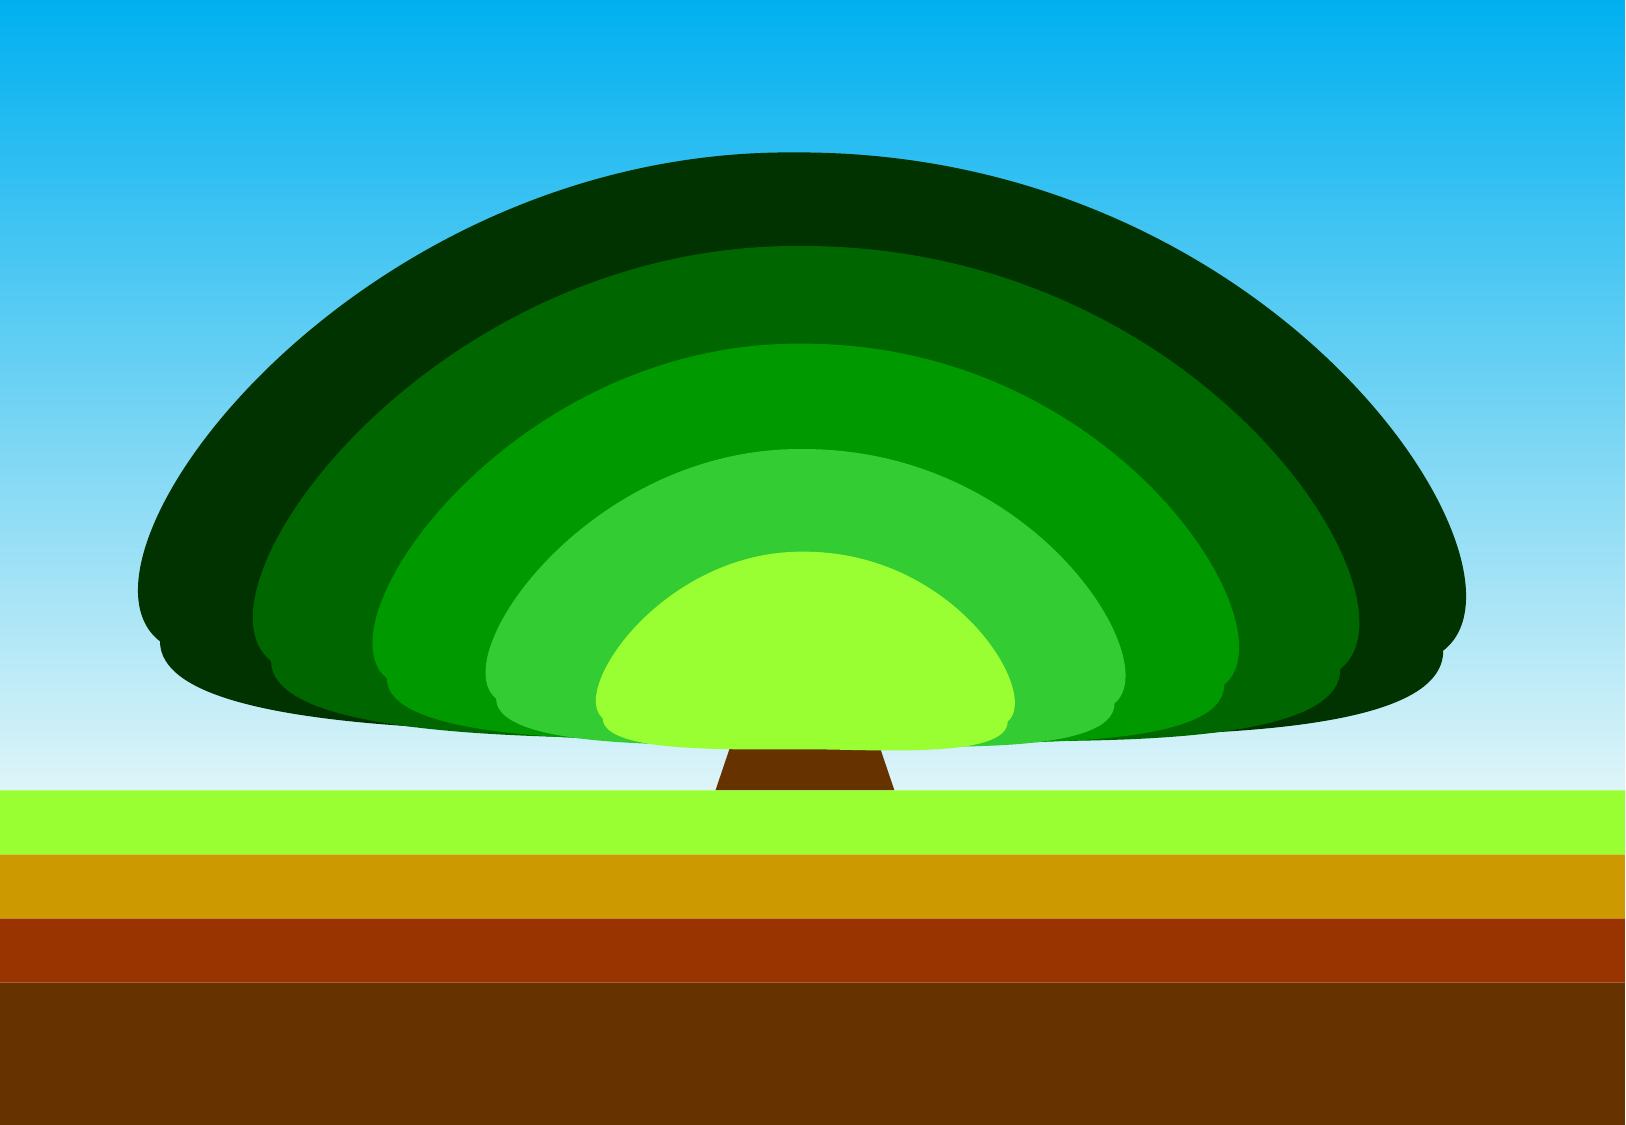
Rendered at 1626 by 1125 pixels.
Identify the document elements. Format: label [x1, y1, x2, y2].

text_box [0, 788, 1625, 856]
text_box [483, 446, 1128, 749]
text_box [0, 856, 1625, 921]
text_box [0, 0, 1625, 788]
text_box [0, 985, 1625, 1125]
text_box [250, 243, 1362, 743]
text_box [593, 549, 1017, 753]
text_box [135, 150, 1469, 734]
text_box [714, 752, 896, 788]
text_box [370, 341, 1242, 744]
text_box [0, 921, 1625, 985]
